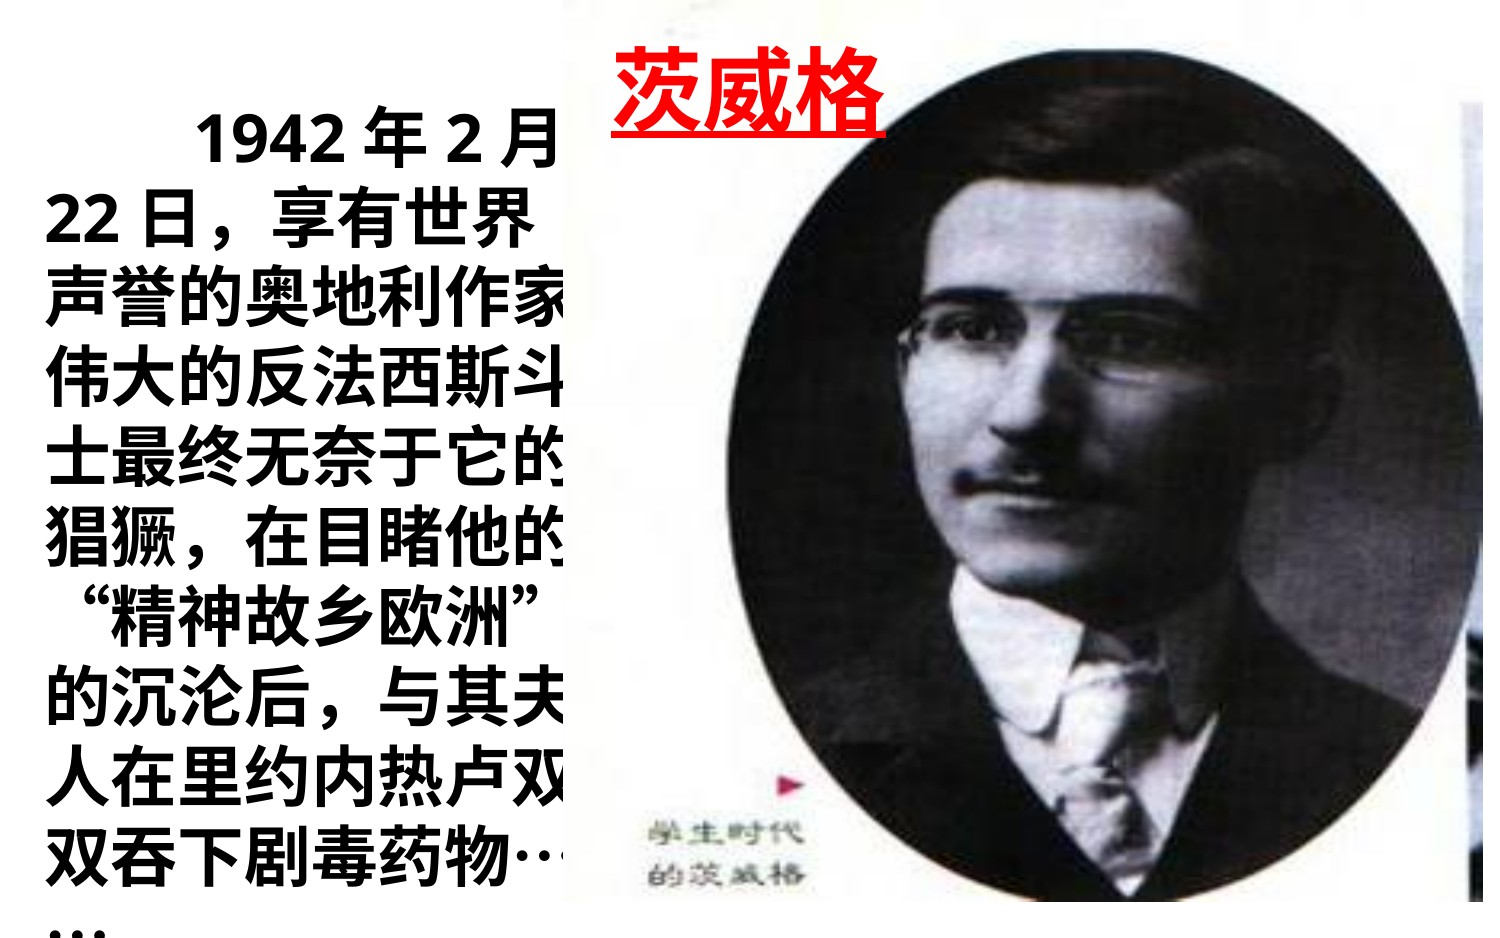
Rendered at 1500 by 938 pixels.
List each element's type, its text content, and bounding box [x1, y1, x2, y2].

picture [562, 0, 1483, 903]
text_box 1942年2月22日，享有世界声誉的奥地利作家伟大的反法西斯斗士最终无奈于它的猖獗，在目睹他的“精神故乡欧洲”的沉沦后，与其夫人在里约内热卢双双吞下剧毒药物…… [29, 8, 597, 938]
